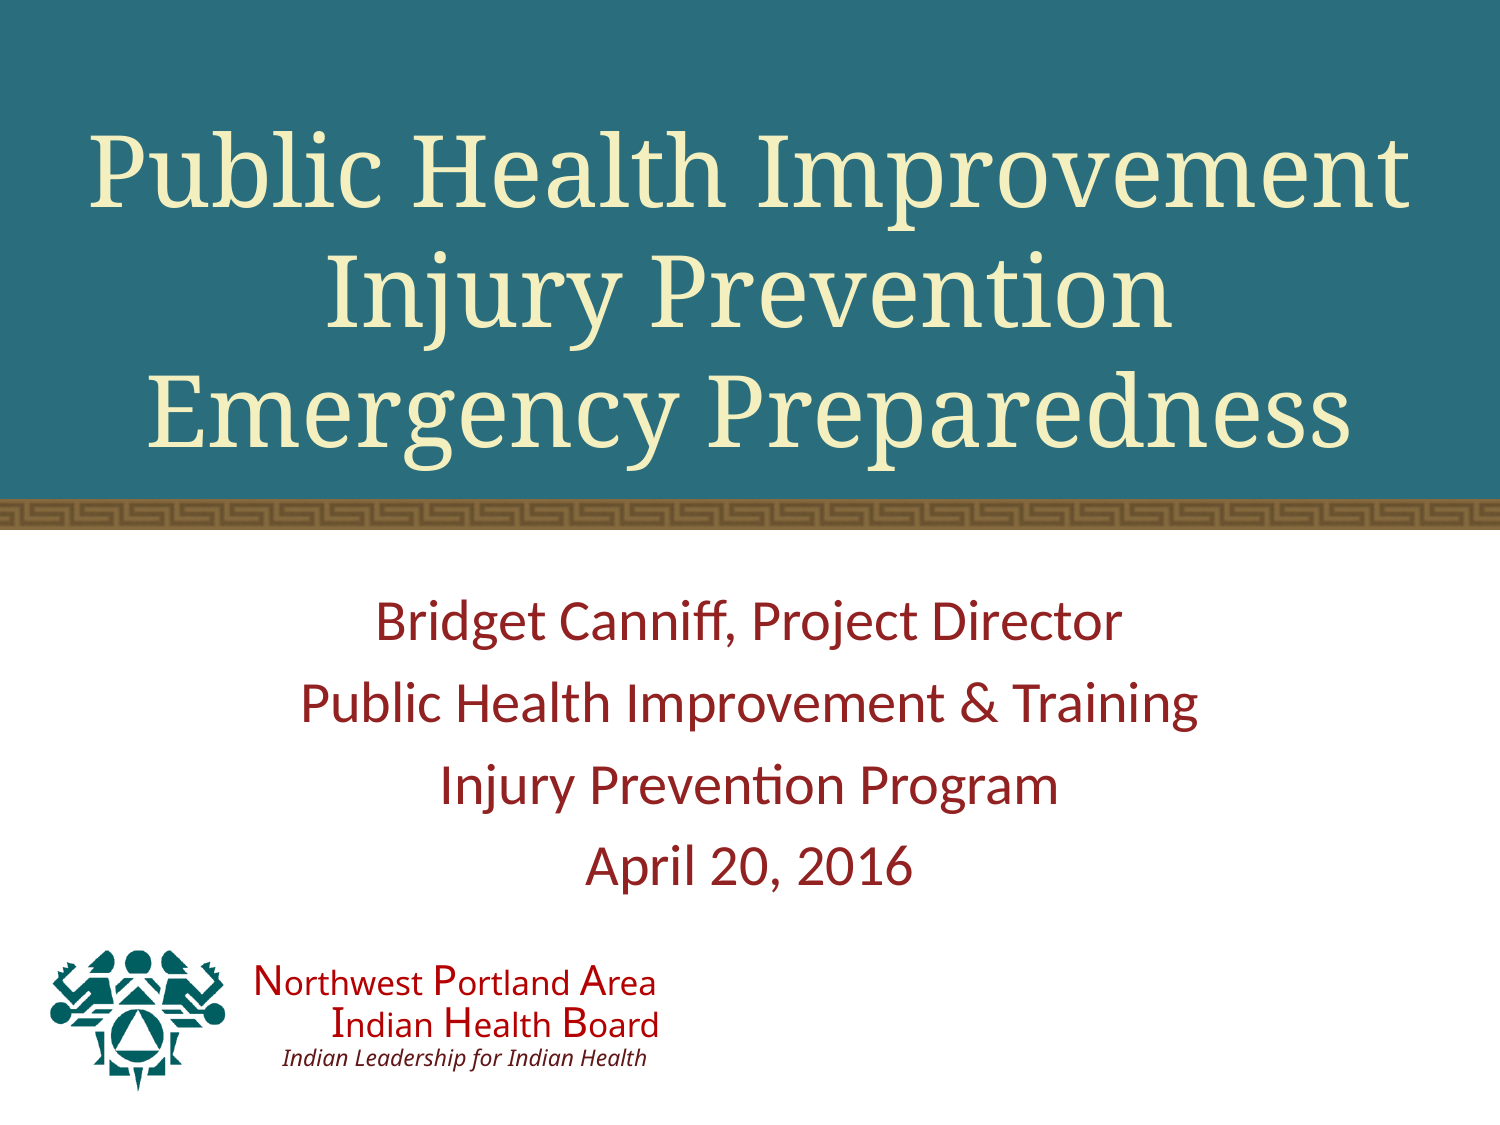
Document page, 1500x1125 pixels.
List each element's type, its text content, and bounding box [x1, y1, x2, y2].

picture [37, 937, 238, 1106]
title Public Health Improvement Injury Prevention Emergency Preparedness [62, 124, 1438, 476]
subtitle Bridget Canniff, Project Director Public Health Improvement & Training Injury Prevention Program April 20, 2016 [62, 574, 1438, 888]
picture [0, 499, 1500, 530]
